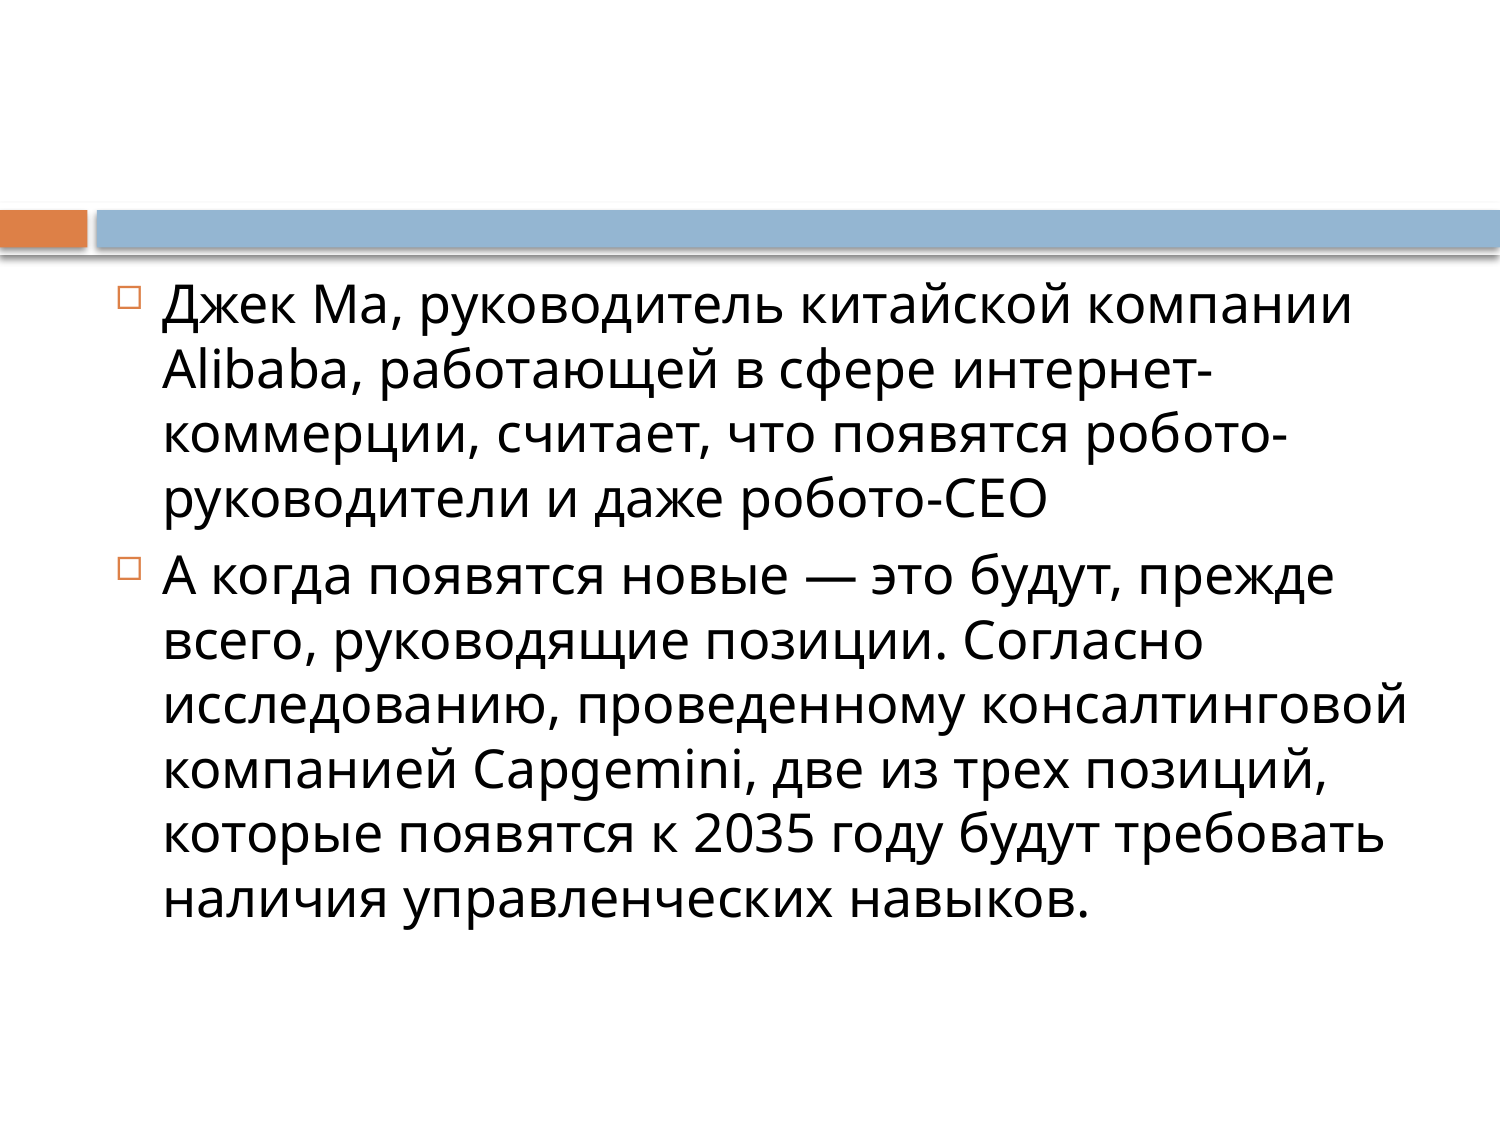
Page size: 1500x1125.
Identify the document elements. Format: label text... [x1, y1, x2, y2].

list Джек Ма, руководитель китайской компании Alibaba, работающей в сфере интернет-коммерции, считает, что появятся робото-руководители и даже робото-CEO А когда появятся новые — это будут, прежде всего, руководящие позиции. Согласно исследованию, проведенному консалтинговой компанией Capgemini, две из трех позиций, которые появятся к 2035 году будут требовать наличия управленческих навыков. [100, 262, 1438, 1000]
